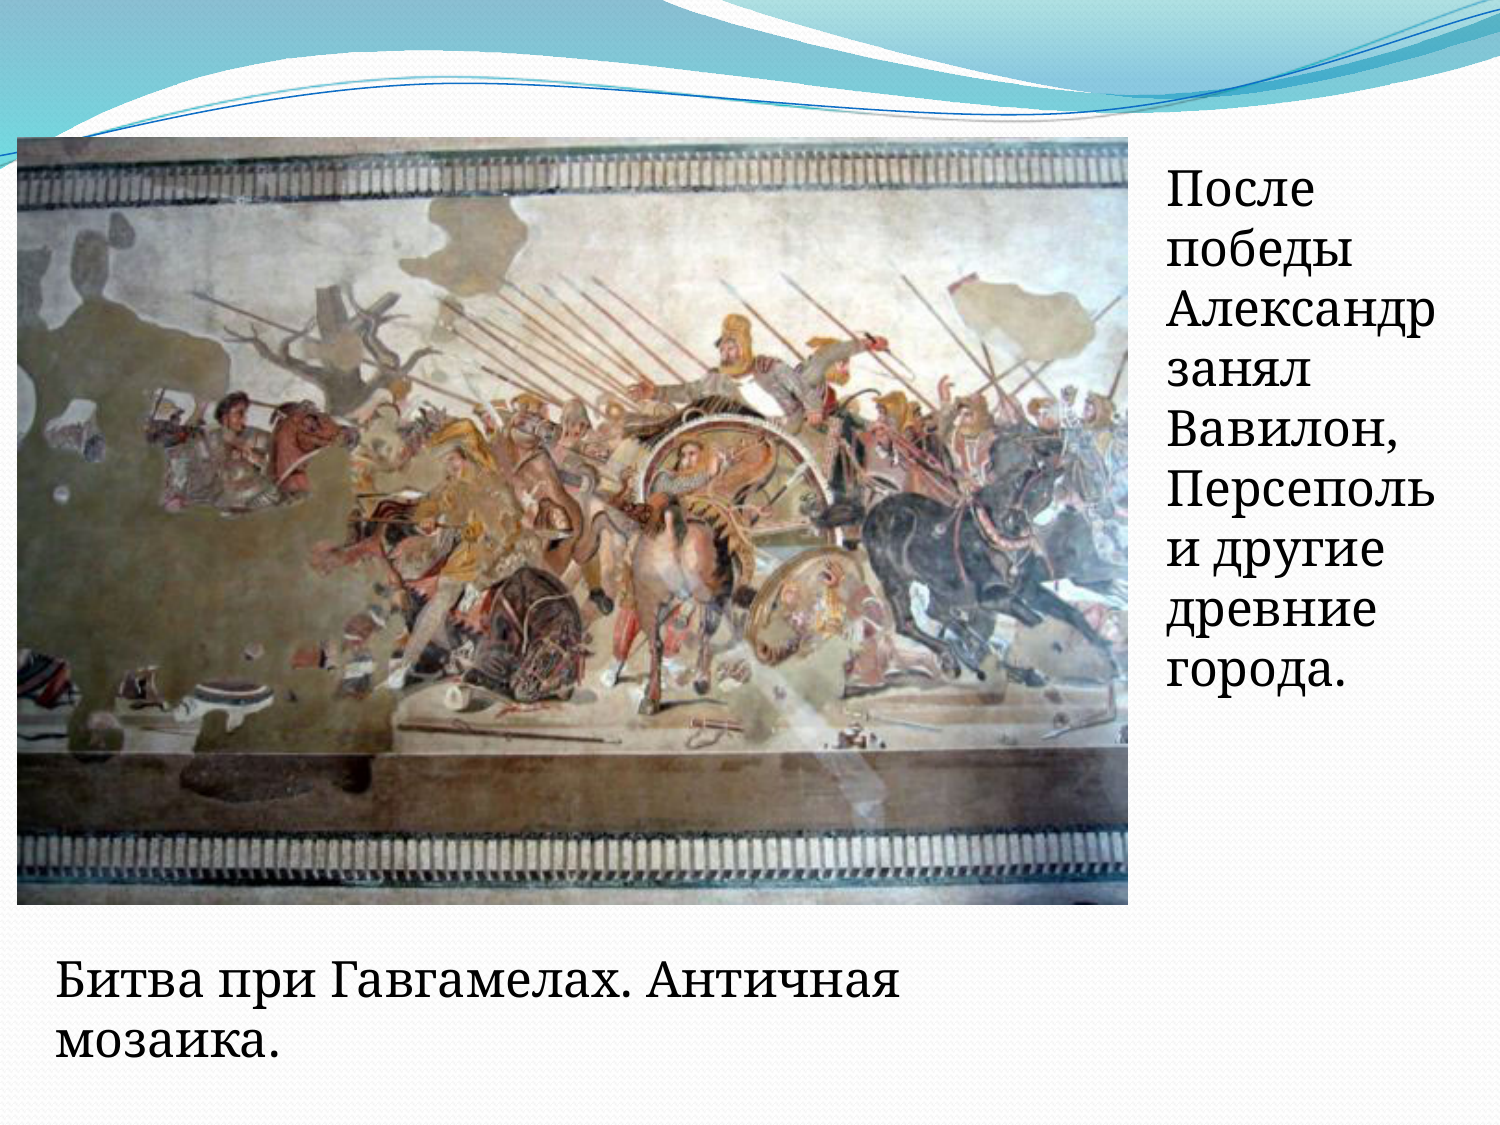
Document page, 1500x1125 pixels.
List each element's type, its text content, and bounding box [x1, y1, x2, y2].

text_box После победы Александр занял Вавилон, Персеполь и другие древние города. [1151, 148, 1483, 704]
text_box Битва при Гавгамелах. Античная мозаика. [41, 940, 1152, 1076]
picture [0, 0, 1498, 906]
picture [0, 155, 12, 168]
